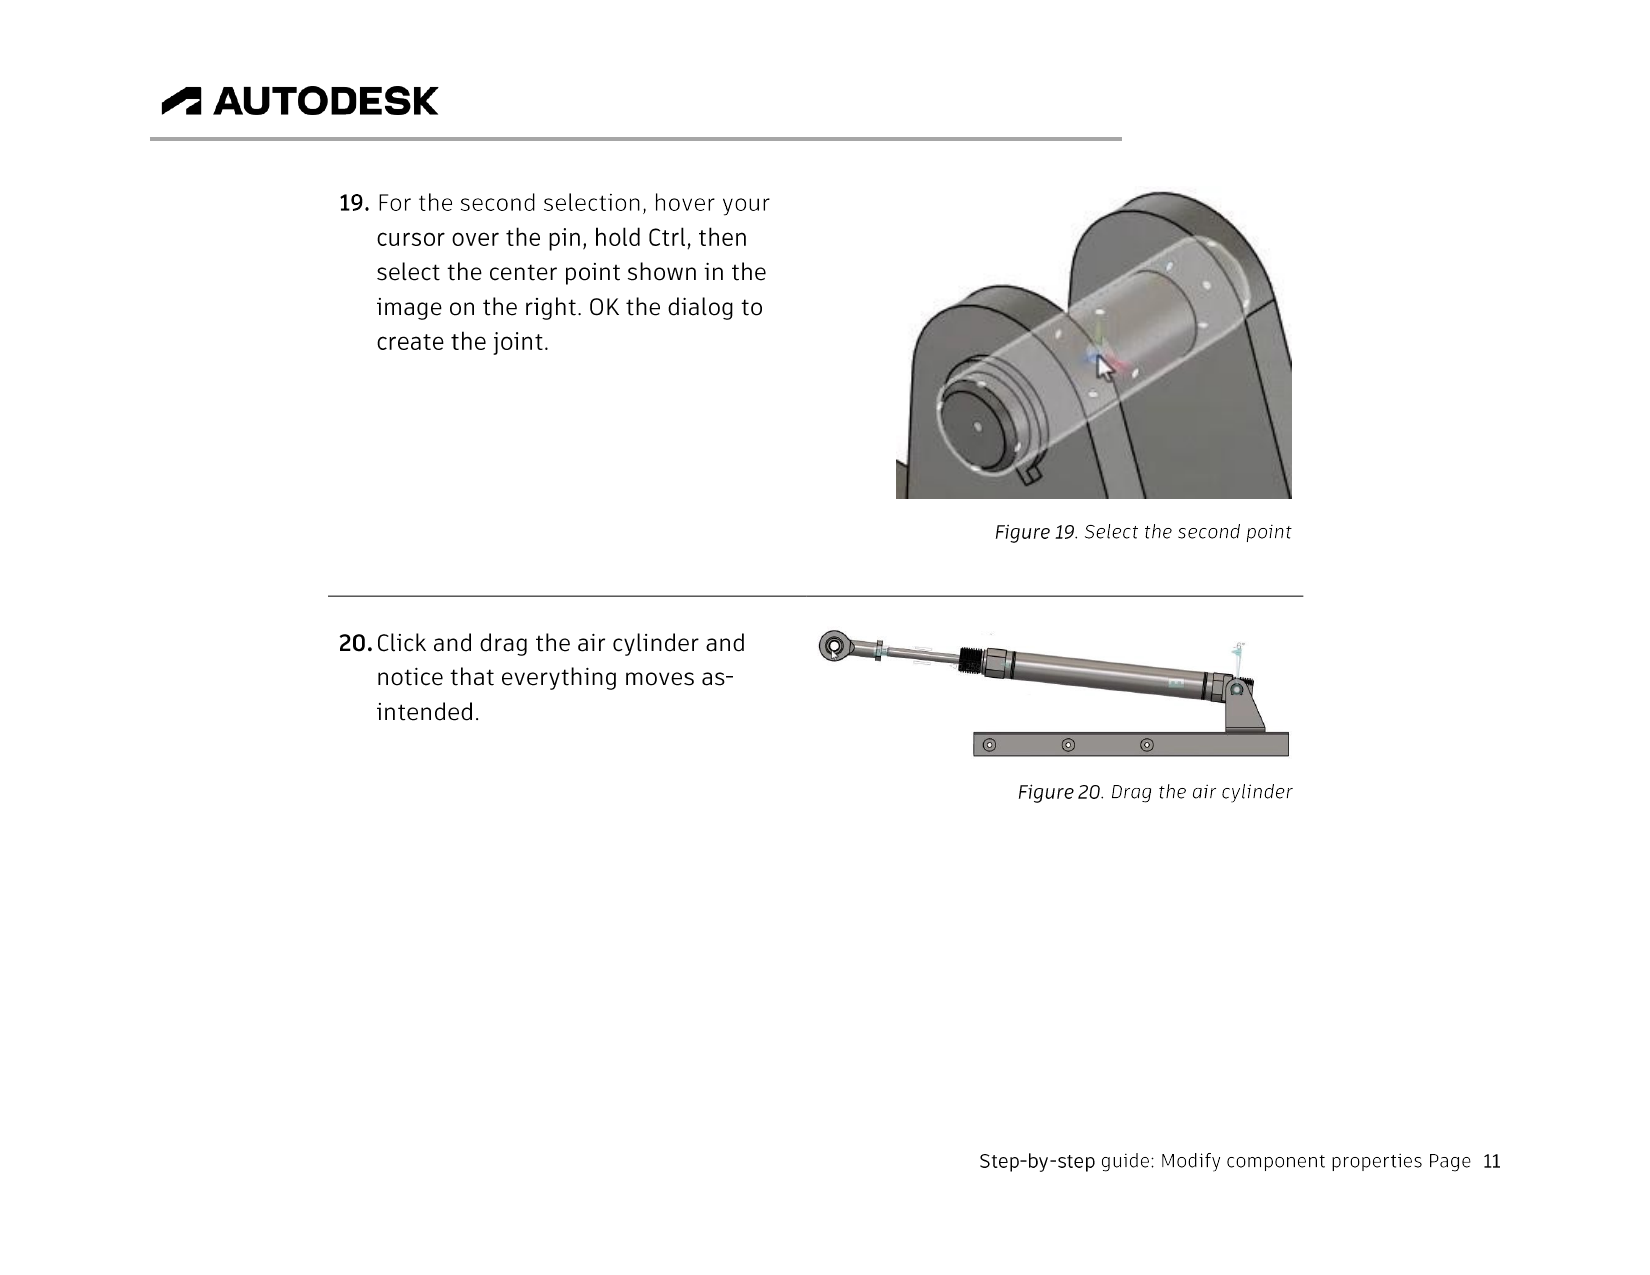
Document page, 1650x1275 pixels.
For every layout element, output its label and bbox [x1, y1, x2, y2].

picture [979, 1147, 1509, 1175]
text_box [338, 626, 762, 729]
picture [817, 626, 1293, 759]
picture [160, 85, 439, 116]
text_box [1017, 777, 1301, 805]
text_box [993, 518, 1302, 545]
text_box [338, 186, 787, 358]
picture [896, 186, 1293, 500]
